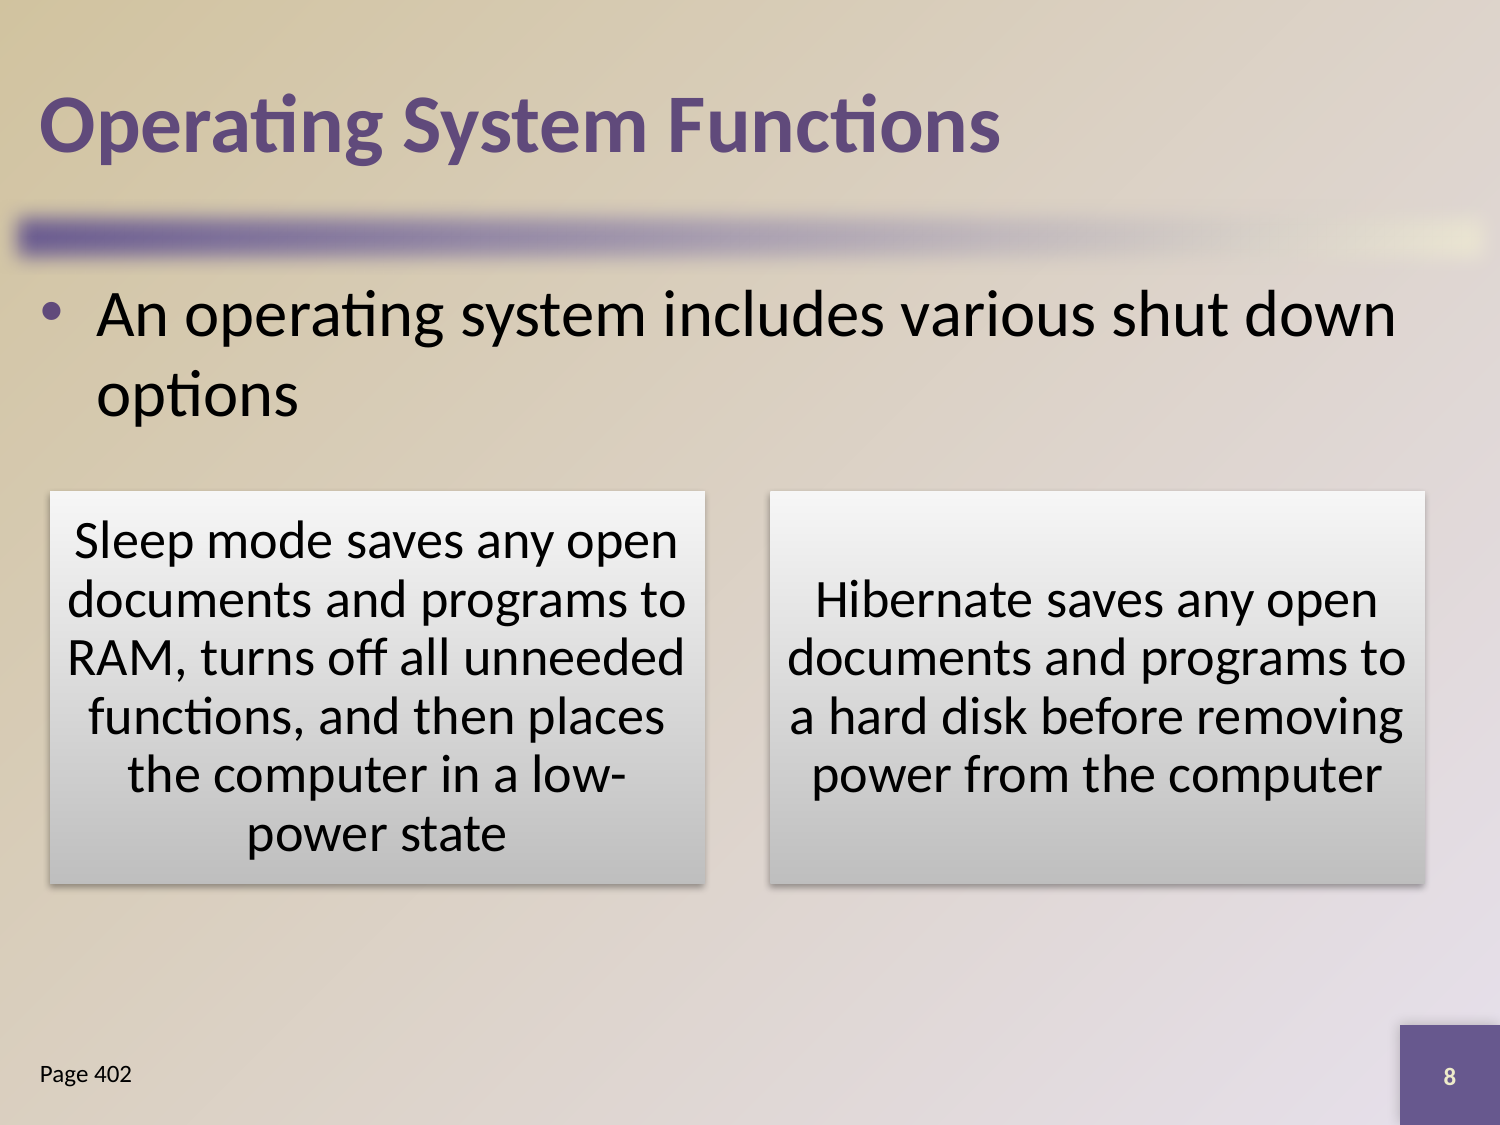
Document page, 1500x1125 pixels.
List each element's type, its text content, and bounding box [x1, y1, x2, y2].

list An operating system includes various shut down options [24, 262, 1475, 1025]
title Operating System Functions [24, 24, 1475, 213]
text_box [49, 412, 1426, 963]
slide_number 8 [1400, 1025, 1500, 1125]
list Page 402 [24, 1050, 300, 1125]
